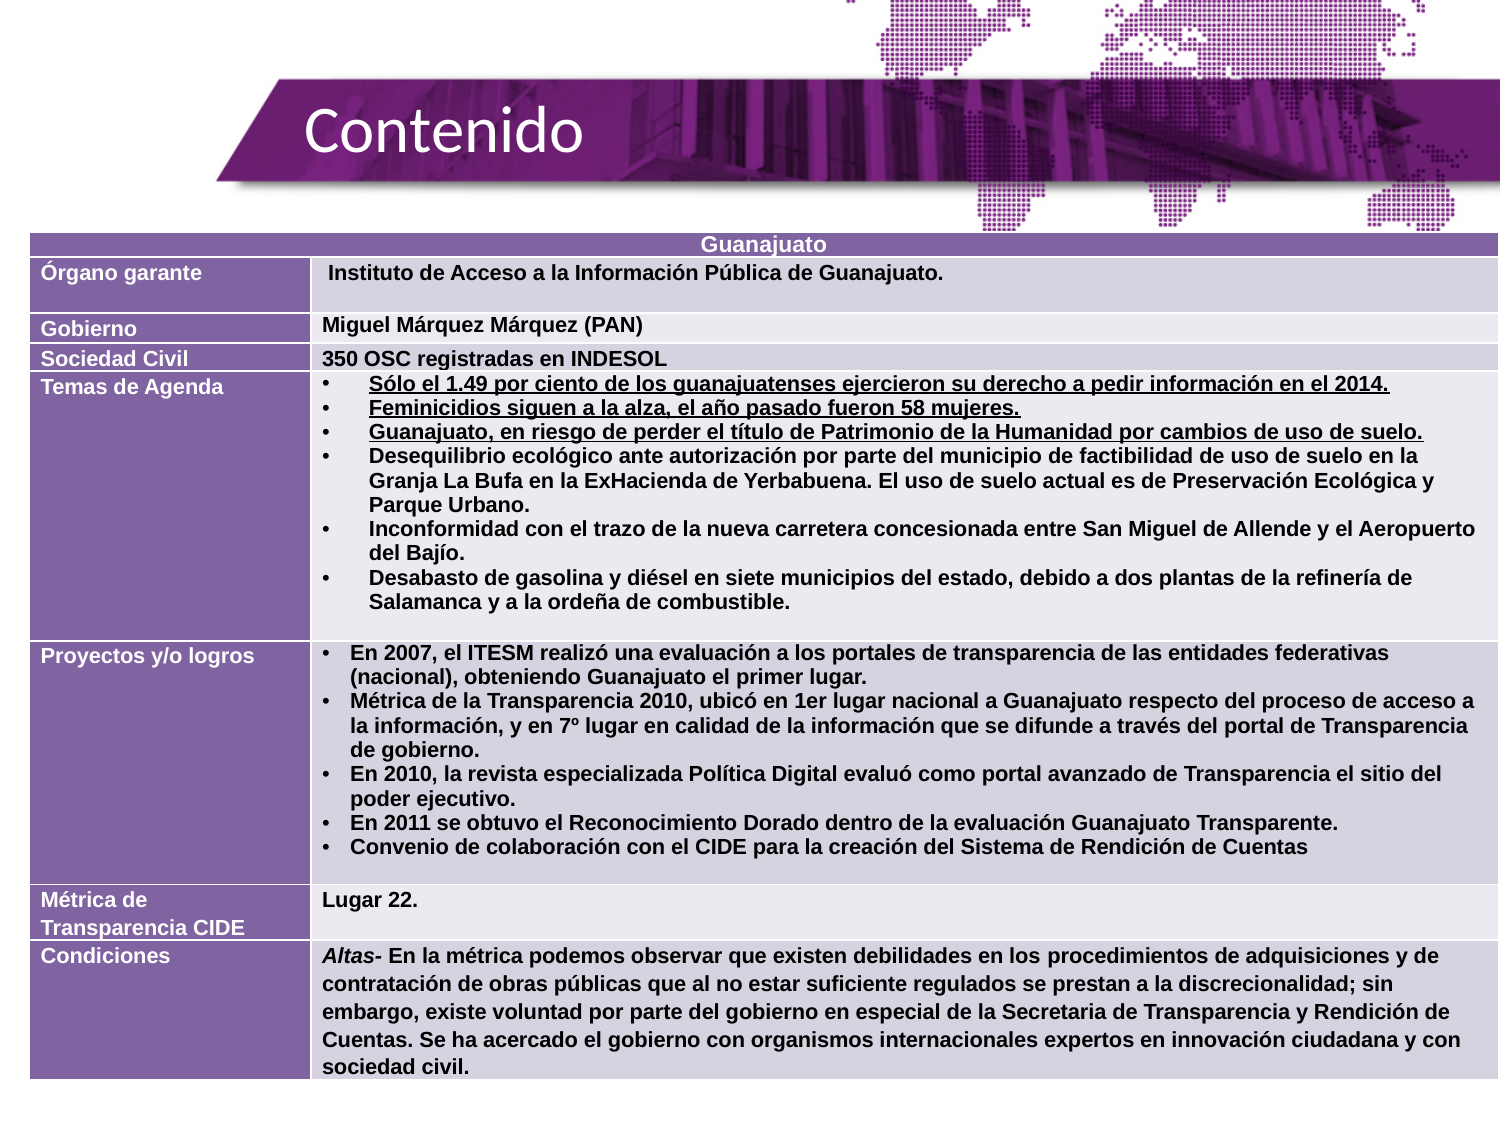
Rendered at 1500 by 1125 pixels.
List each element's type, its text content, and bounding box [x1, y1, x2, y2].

title Contenido [289, 78, 1463, 175]
table_cell Métrica de Transparencia CIDE [30, 885, 310, 939]
table_cell Temas de Agenda [30, 372, 310, 640]
table_cell Órgano garante [30, 258, 310, 312]
table_cell 350 OSC registradas en INDESOL [312, 344, 1498, 370]
table_cell Instituto de Acceso a la Información Pública de Guanajuato. [312, 258, 1498, 312]
table_cell Proyectos y/o logros [30, 642, 310, 884]
table_cell Miguel Márquez Márquez (PAN) [312, 314, 1498, 342]
table_cell En 2007, el ITESM realizó una evaluación a los portales de transparencia de las entidades federativas (nacional), obteniendo Guanajuato el primer lugar. Métrica de la Transparencia 2010, ubicó en 1er lugar nacional a Guanajuato respecto del proceso de acceso a la información, y en 7º lugar en calidad de la información que se difunde a través del portal de Transparencia de gobierno. En 2010, la revista especializada Política Digital evaluó como portal avanzado de Transparencia el sitio del poder ejecutivo. En 2011 se obtuvo el Reconocimiento Dorado dentro de la evaluación Guanajuato Transparente. Convenio de colaboración con el CIDE para la creación del Sistema de Rendición de Cuentas [312, 642, 1498, 884]
table_cell Gobierno [30, 314, 310, 342]
table_cell Sólo el 1.49 por ciento de los guanajuatenses ejercieron su derecho a pedir información en el 2014. Feminicidios siguen a la alza, el año pasado fueron 58 mujeres. Guanajuato, en riesgo de perder el título de Patrimonio de la Humanidad por cambios de uso de suelo. Desequilibrio ecológico ante autorización por parte del municipio de factibilidad de uso de suelo en la Granja La Bufa en la ExHacienda de Yerbabuena. El uso de suelo actual es de Preservación Ecológica y Parque Urbano. Inconformidad con el trazo de la nueva carretera concesionada entre San Miguel de Allende y el Aeropuerto del Bajío. Desabasto de gasolina y diésel en siete municipios del estado, debido a dos plantas de la refinería de Salamanca y a la ordeña de combustible. [312, 372, 1498, 640]
table_cell Lugar 22. [312, 885, 1498, 939]
table_cell Sociedad Civil [30, 344, 310, 370]
picture [0, 0, 1500, 1125]
table_cell Altas- En la métrica podemos observar que existen debilidades en los procedimientos de adquisiciones y de contratación de obras públicas que al no estar suficiente regulados se prestan a la discrecionalidad; sin embargo, existe voluntad por parte del gobierno en especial de la Secretaria de Transparencia y Rendición de Cuentas. Se ha acercado el gobierno con organismos internacionales expertos en innovación ciudadana y con sociedad civil. [312, 941, 1498, 1079]
table_cell Condiciones [30, 941, 310, 1079]
table_header Guanajuato [30, 233, 1498, 256]
